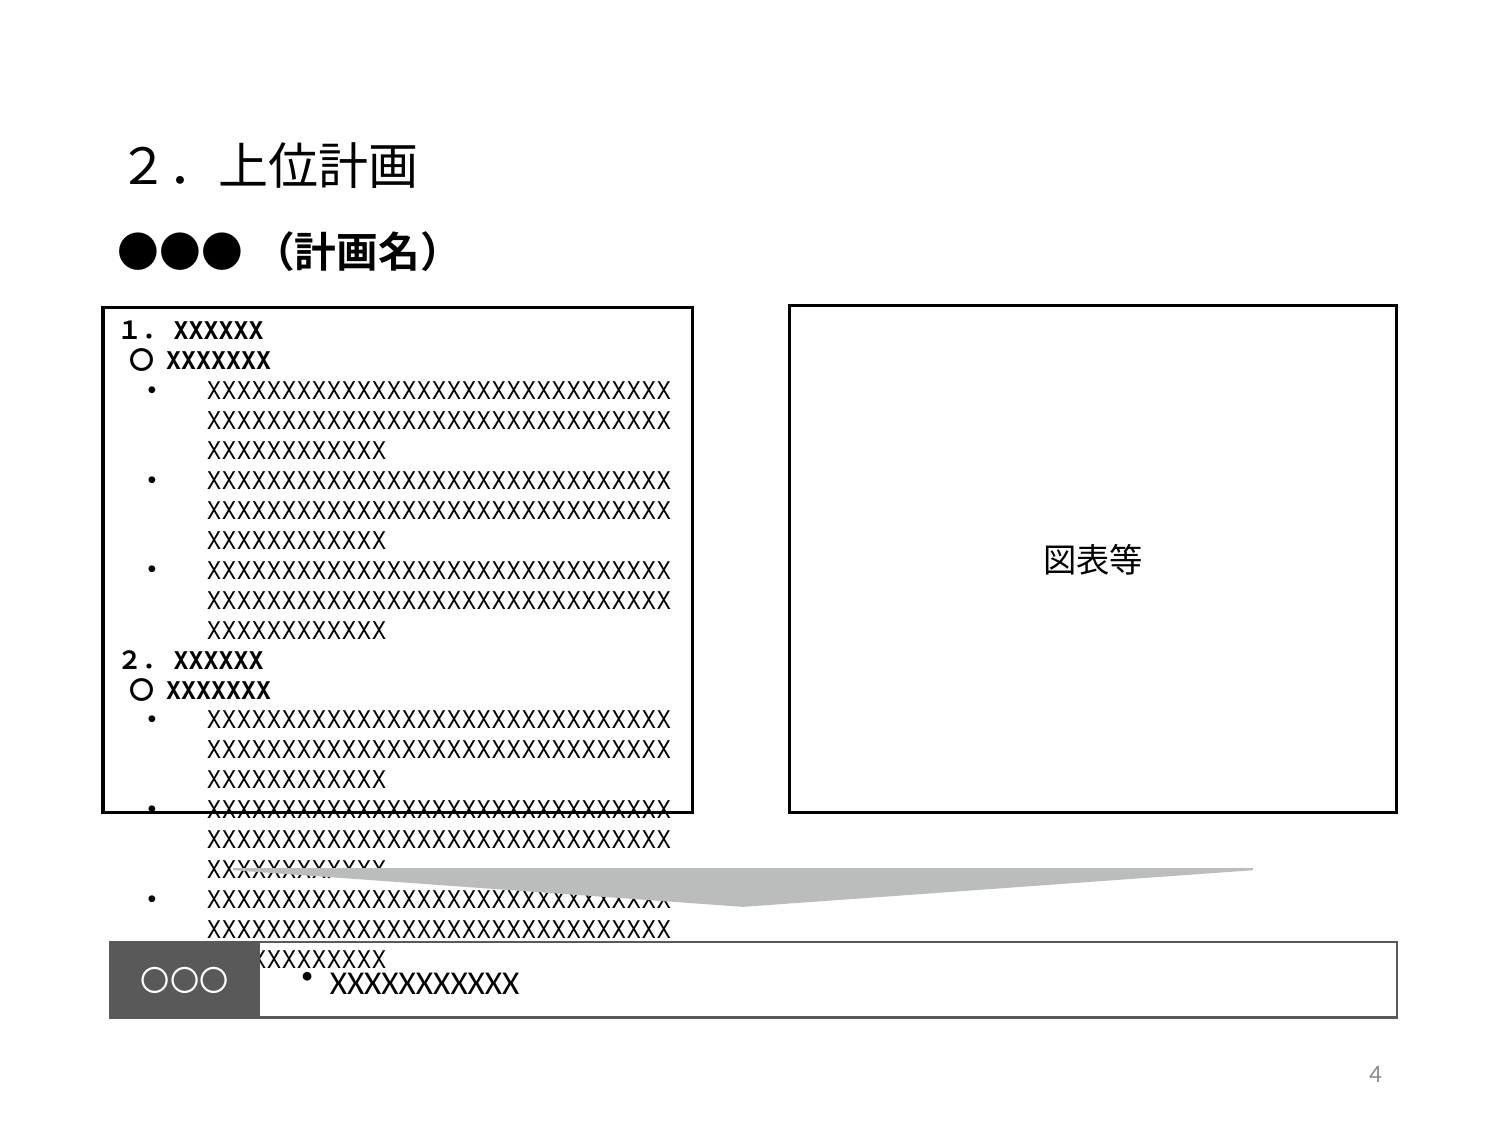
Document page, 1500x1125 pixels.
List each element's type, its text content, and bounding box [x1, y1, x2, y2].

title ２．上位計画 [103, 59, 1397, 278]
slide_number 4 [1059, 1042, 1397, 1103]
text_box 〇〇〇 [110, 941, 259, 1018]
text_box [233, 869, 1253, 906]
text_box １．XXXXXX 〇 XXXXXXX XXXXXXXXXXXXXXXXXXXXXXXXXXXXXXXXXXXXXXXXXXXXXXXXXXXXXXXXXXXXXXXXXXXXXXXXXX XXXXXXXXXXXXXXXXXXXXXXXXXXXXXXXXXXXXXXXXXXXXXXXXXXXXXXXXXXXXXXXXXXXXXXXXXX XXXXXXXXXXXXXXXXXXXXXXXXXXXXXXXXXXXXXXXXXXXXXXXXXXXXXXXXXXXXXXXXXXXXXXXXXX ２．XXXXXX 〇 XXXXXXX XXXXXXXXXXXXXXXXXXXXXXXXXXXXXXXXXXXXXXXXXXXXXXXXXXXXXXXXXXXXXXXXXXXXXXXXXX XXXXXXXXXXXXXXXXXXXXXXXXXXXXXXXXXXXXXXXXXXXXXXXXXXXXXXXXXXXXXXXXXXXXXXXXXX XXXXXXXXXXXXXXXXXXXXXXXXXXXXXXXXXXXXXXXXXXXXXXXXXXXXXXXXXXXXXXXXXXXXXXXXXX [102, 306, 694, 814]
text_box ●●●（計画名） [103, 224, 722, 295]
text_box XXXXXXXXXXX [259, 941, 1397, 1018]
text_box 図表等 [788, 305, 1398, 814]
